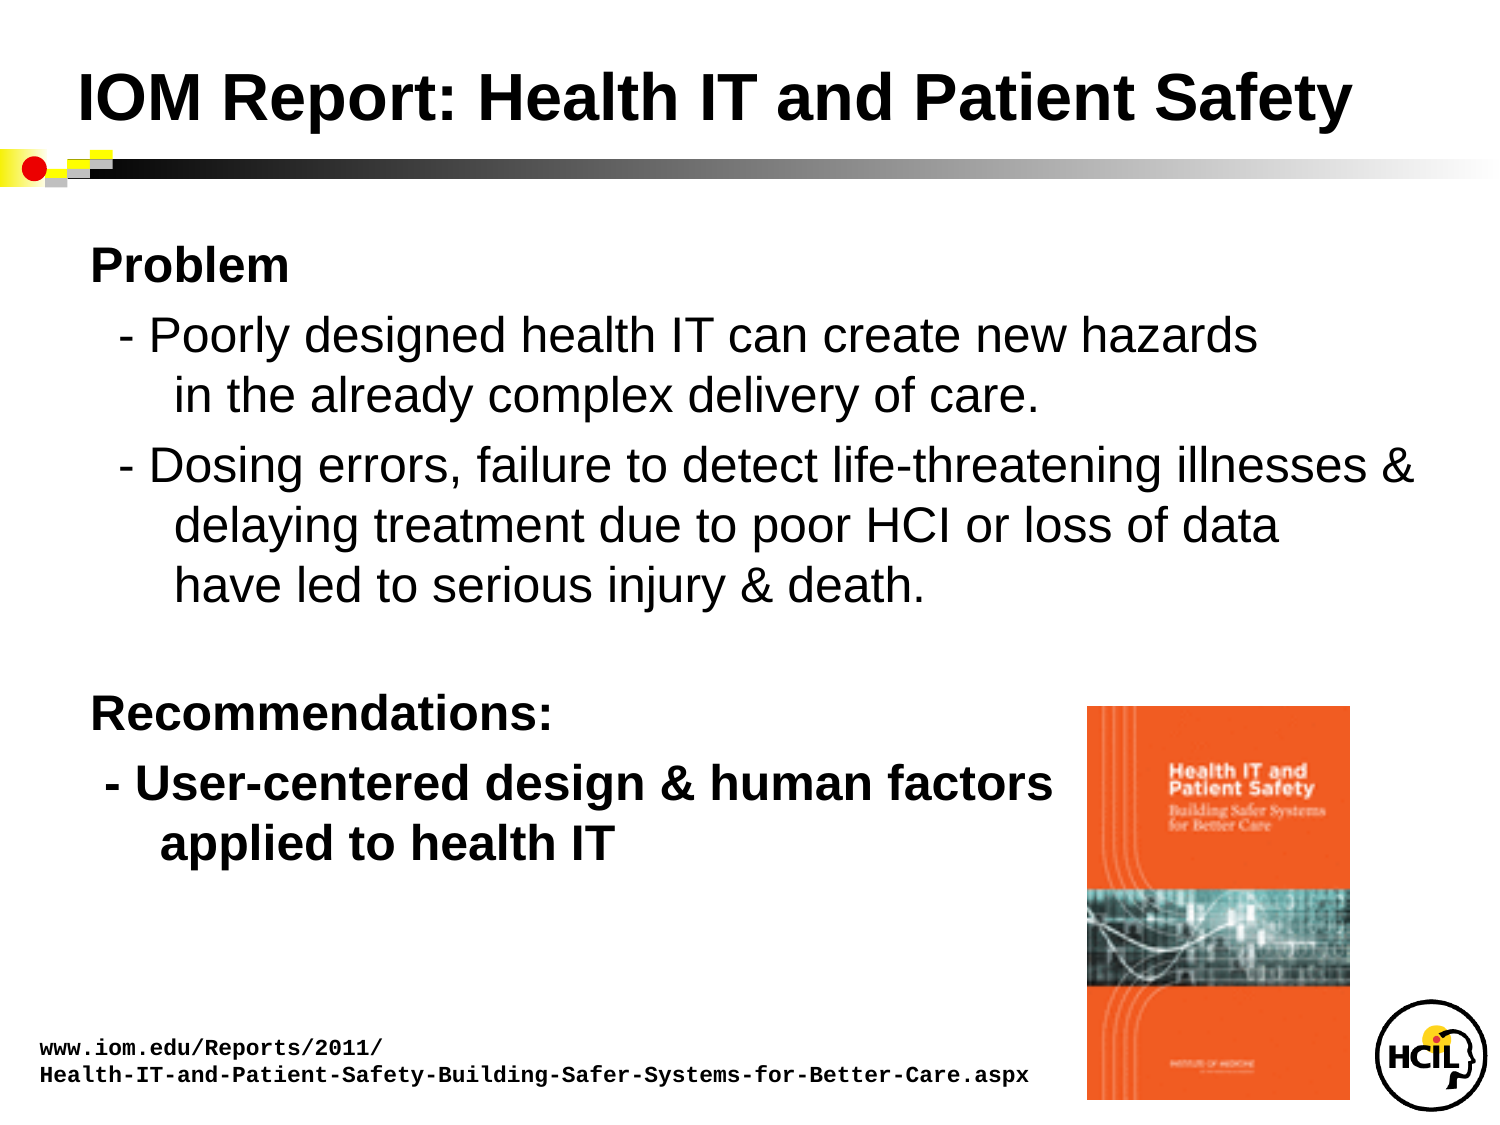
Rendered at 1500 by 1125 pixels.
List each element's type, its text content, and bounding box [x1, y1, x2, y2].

title IOM Report: Health IT and Patient Safety [62, 37, 1500, 151]
list Problem - Poorly designed health IT can create new hazards in the already complex delivery of care. - Dosing errors, failure to detect life-threatening illnesses & delaying treatment due to poor HCI or loss of data have led to serious injury & death. Recommendations: - User-centered design & human factors applied to health IT [74, 224, 1500, 988]
picture [1087, 705, 1351, 1101]
picture [1374, 999, 1488, 1112]
text_box www.iom.edu/Reports/2011/ Health-IT-and-Patient-Safety-Building-Safer-Systems-for-Better-Care.aspx [24, 1024, 1082, 1095]
text_box [1038, 374, 1245, 515]
